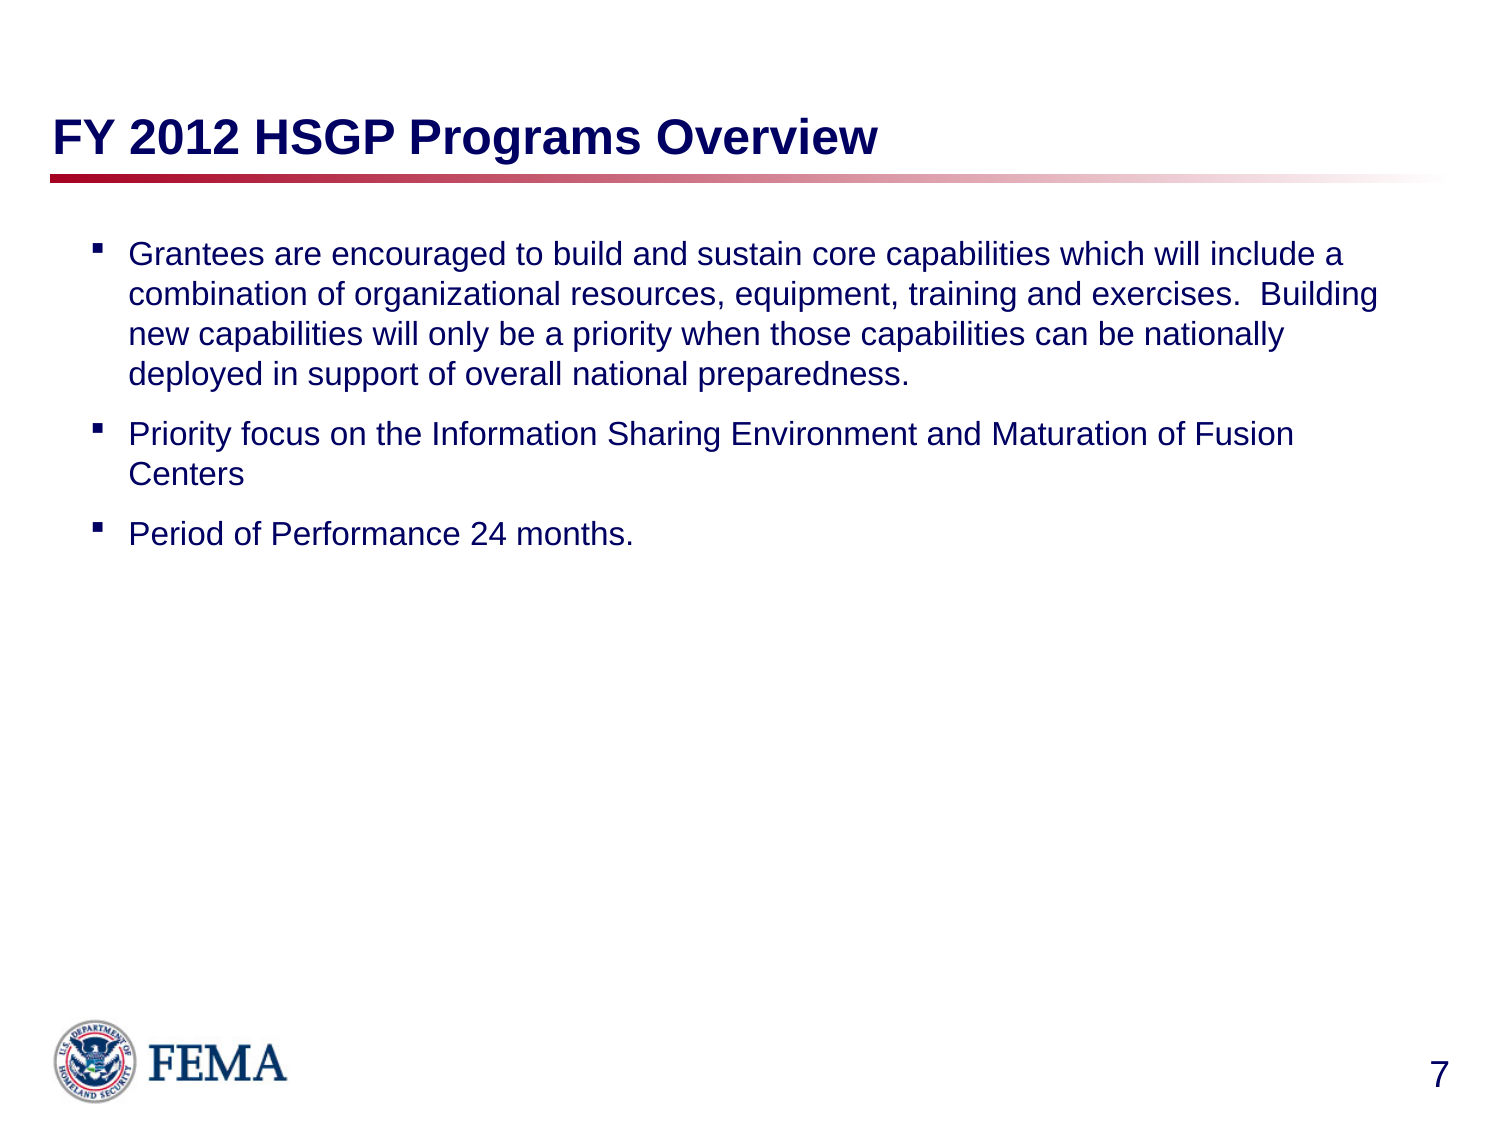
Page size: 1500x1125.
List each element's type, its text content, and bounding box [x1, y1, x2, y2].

list Grantees are encouraged to build and sustain core capabilities which will include a combination of organizational resources, equipment, training and exercises. Building new capabilities will only be a priority when those capabilities can be nationally deployed in support of overall national preparedness. Priority focus on the Information Sharing Environment and Maturation of Fusion Centers Period of Performance 24 months. [74, 224, 1426, 968]
picture [51, 1017, 290, 1106]
title FY 2012 HSGP Programs Overview [36, 0, 1435, 173]
slide_number 7 [1099, 1024, 1451, 1103]
